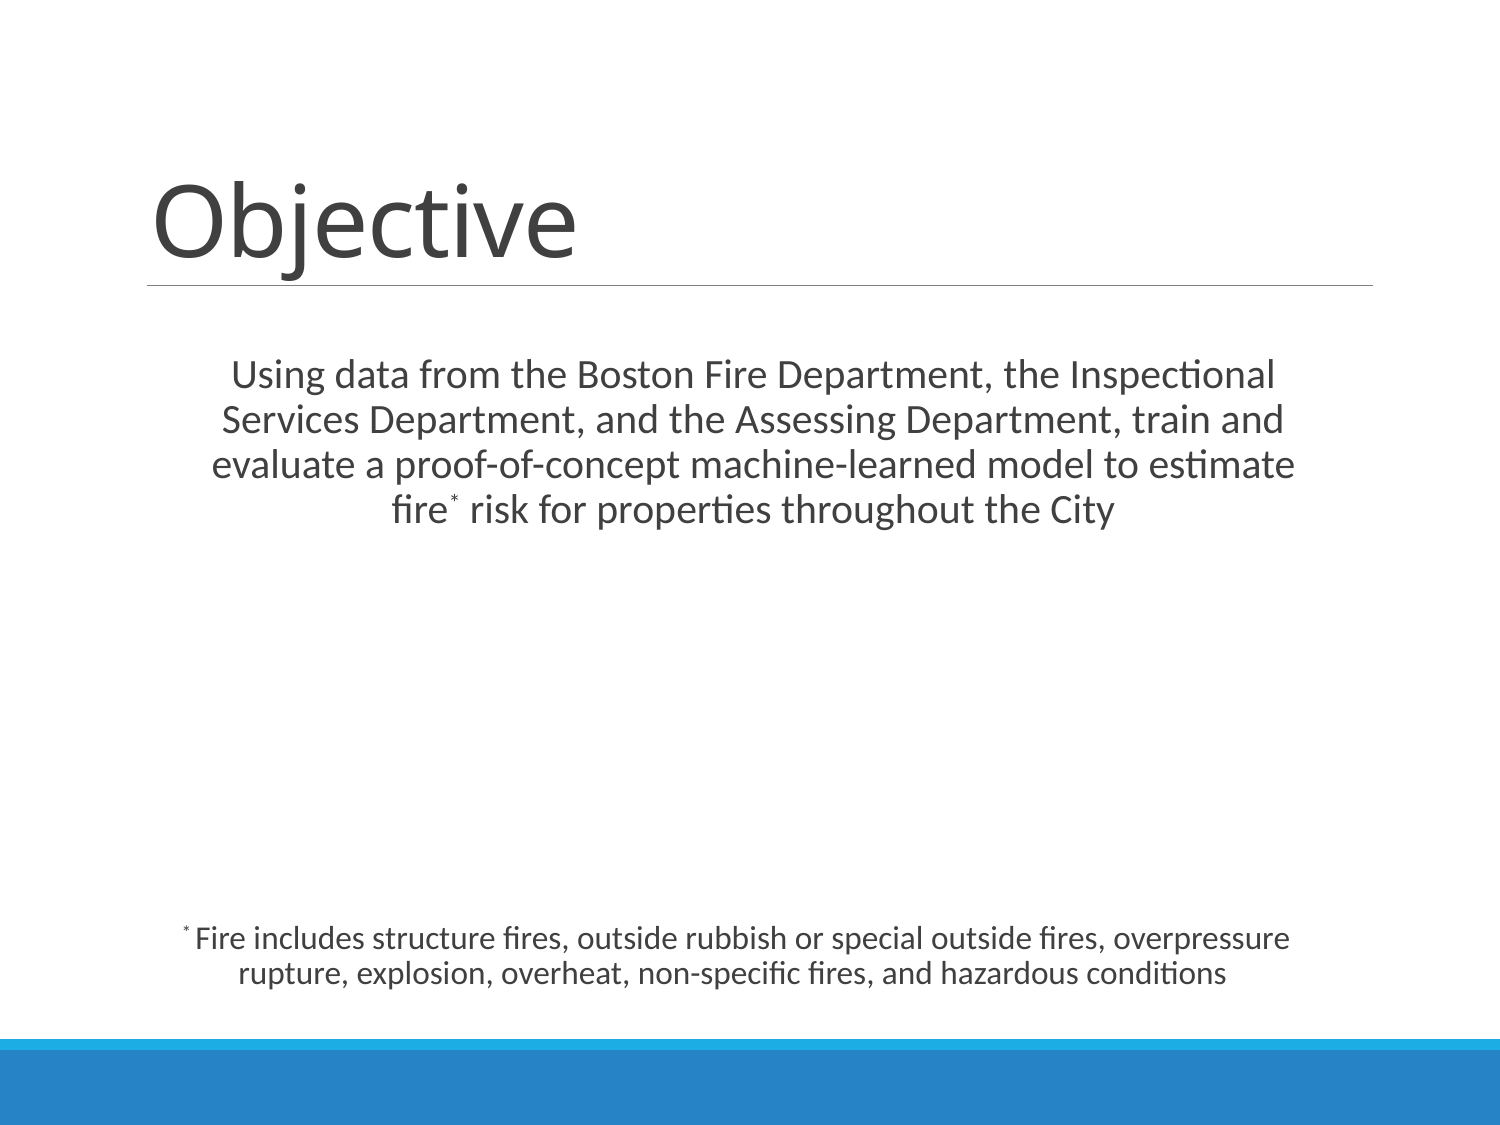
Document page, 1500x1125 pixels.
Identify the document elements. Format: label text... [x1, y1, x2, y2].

text_box * Fire includes structure fires, outside rubbish or special outside fires, overpressure rupture, explosion, overheat, non-specific fires, and hazardous conditions [135, 913, 1373, 1001]
list Using data from the Boston Fire Department, the Inspectional Services Department, and the Assessing Department, train and evaluate a proof-of-concept machine-learned model to estimate fire* risk for properties throughout the City [194, 344, 1313, 611]
title Objective [135, 47, 1373, 285]
